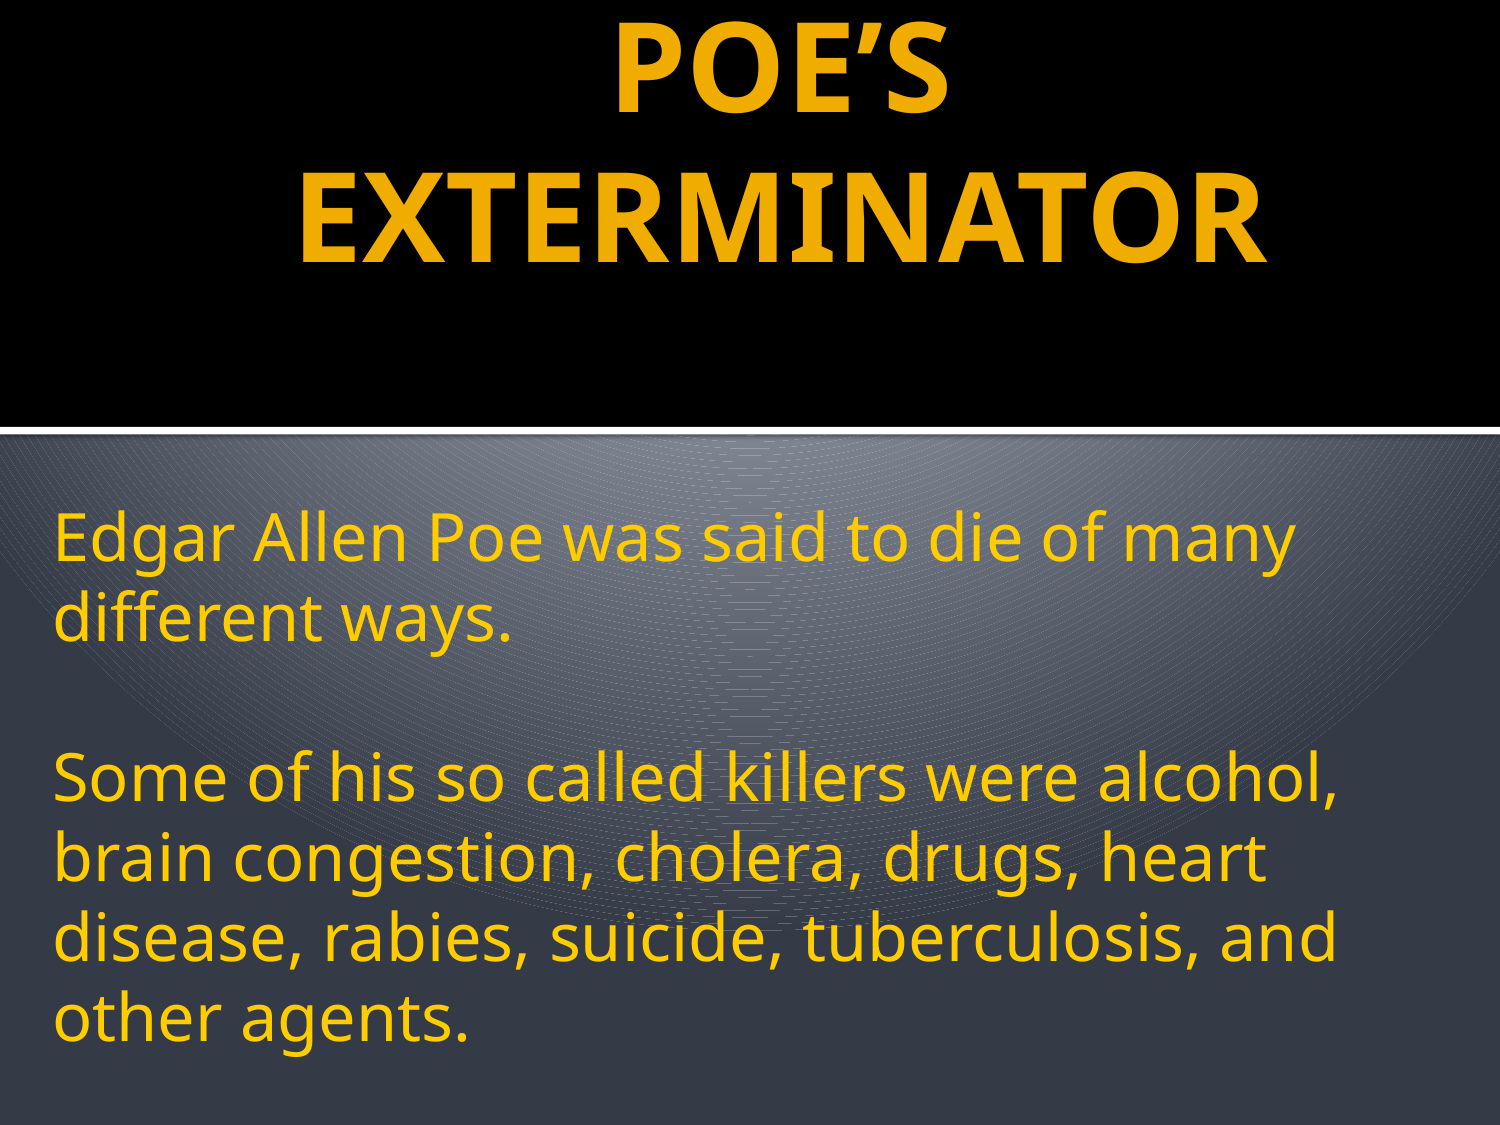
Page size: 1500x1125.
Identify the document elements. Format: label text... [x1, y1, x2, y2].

text_box Edgar Allen Poe was said to die of many different ways. Some of his so called killers were alcohol, brain congestion, cholera, drugs, heart disease, rabies, suicide, tuberculosis, and other agents. [37, 487, 1463, 1062]
title POE’S EXTERMINATOR [123, 19, 1438, 288]
